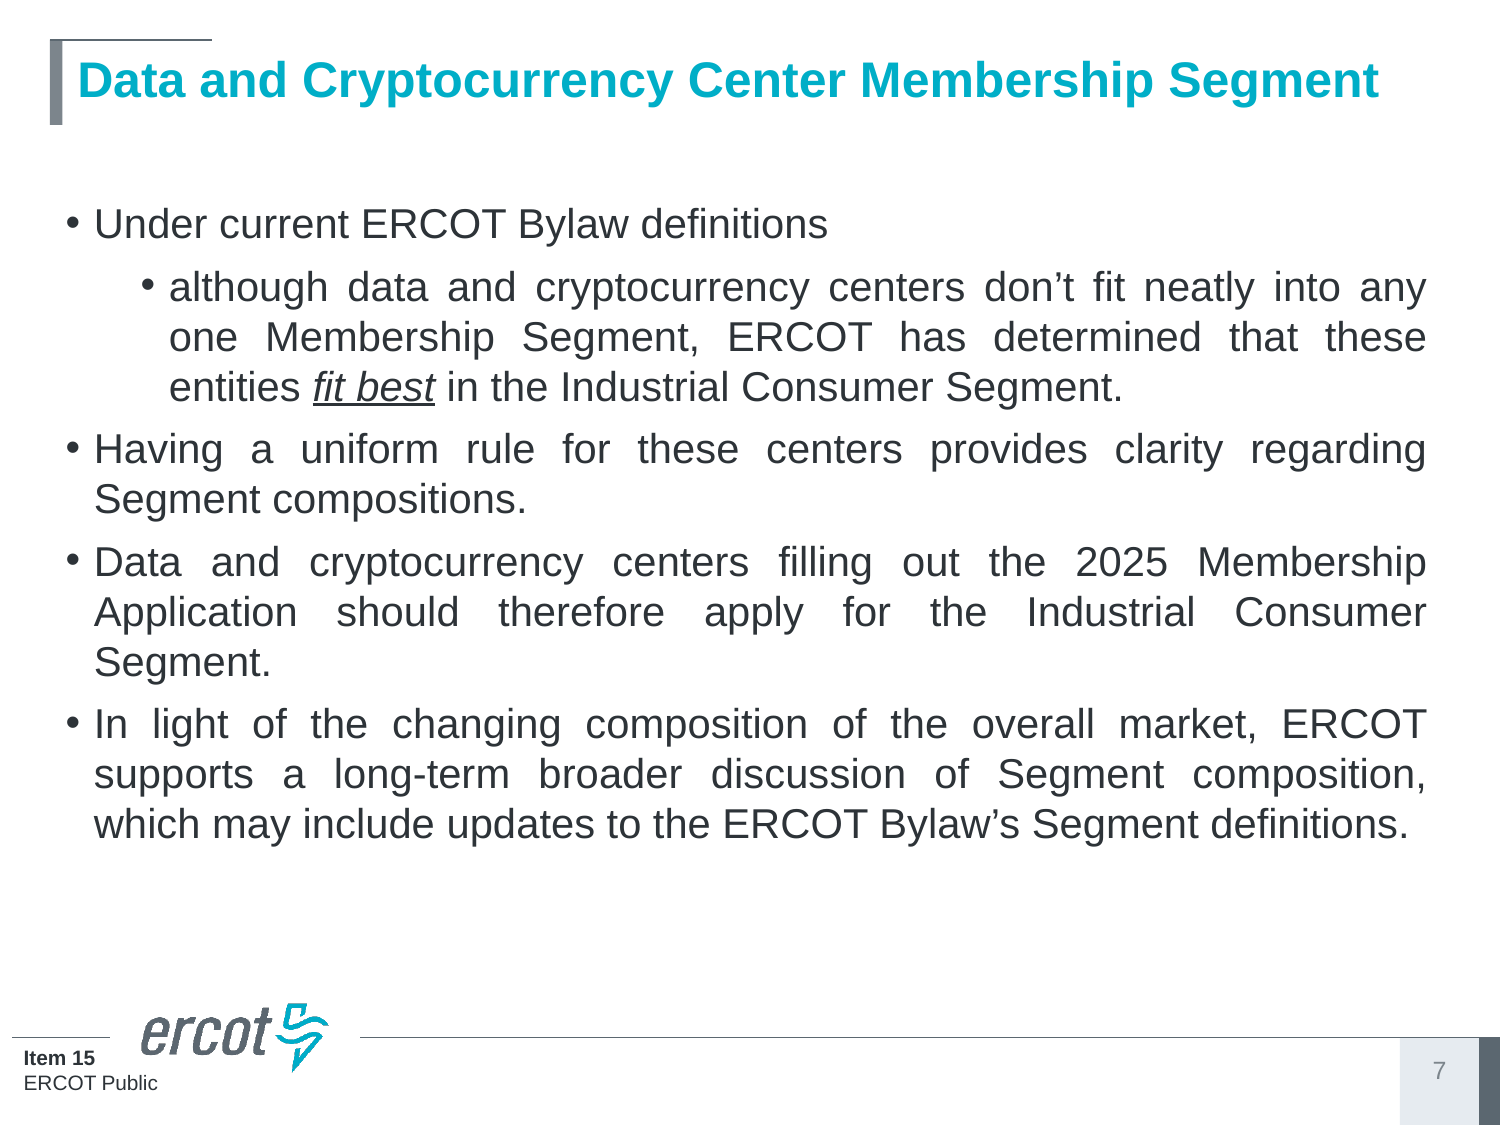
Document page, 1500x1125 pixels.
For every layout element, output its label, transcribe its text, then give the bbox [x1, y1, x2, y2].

title Data and Cryptocurrency Center Membership Segment [62, 39, 1450, 188]
text_box Under current ERCOT Bylaw definitions although data and cryptocurrency centers don’t fit neatly into any one Membership Segment, ERCOT has determined that these entities fit best in the Industrial Consumer Segment. Having a uniform rule for these centers provides clarity regarding Segment compositions. Data and cryptocurrency centers filling out the 2025 Membership Application should therefore apply for the Industrial Consumer Segment. In light of the changing composition of the overall market, ERCOT supports a long-term broader discussion of Segment composition, which may include updates to the ERCOT Bylaw’s Segment definitions. [50, 189, 1443, 907]
picture [137, 999, 332, 1075]
slide_number 7 [1400, 1051, 1480, 1088]
